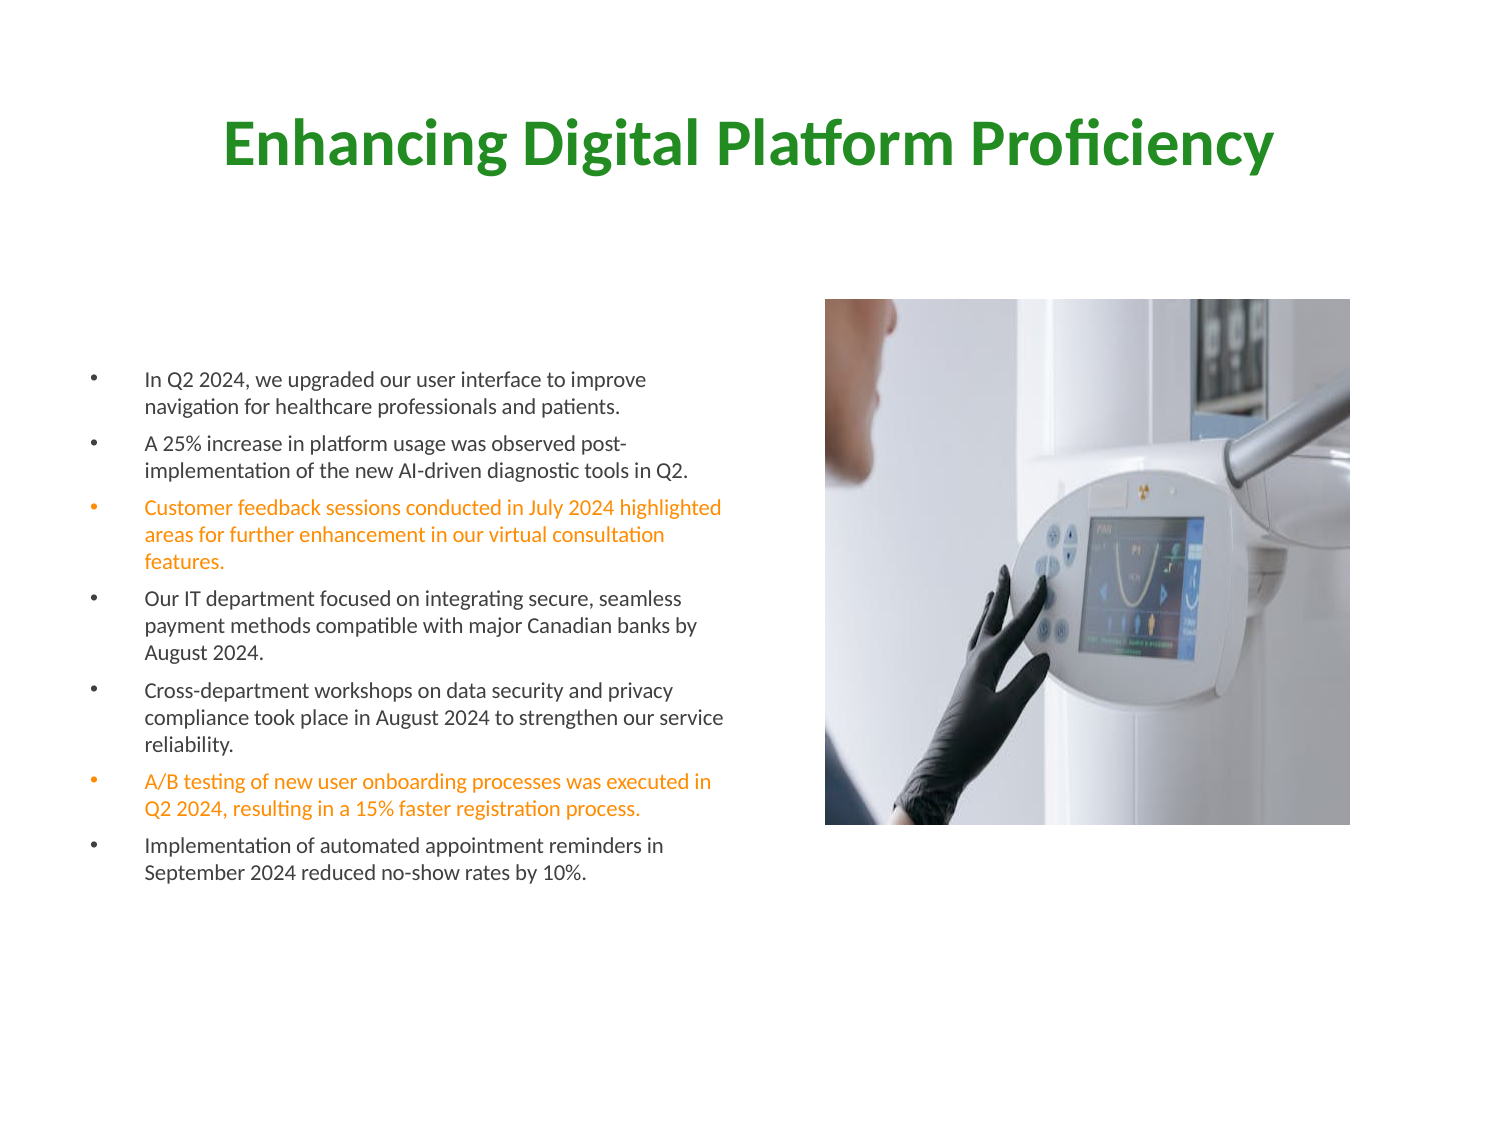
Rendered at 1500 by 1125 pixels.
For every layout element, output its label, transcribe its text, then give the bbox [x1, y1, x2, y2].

title Enhancing Digital Platform Proficiency [75, 45, 1425, 233]
picture [824, 299, 1351, 826]
list In Q2 2024, we upgraded our user interface to improve navigation for healthcare professionals and patients. A 25% increase in platform usage was observed post-implementation of the new AI-driven diagnostic tools in Q2. Customer feedback sessions conducted in July 2024 highlighted areas for further enhancement in our virtual consultation features. Our IT department focused on integrating secure, seamless payment methods compatible with major Canadian banks by August 2024. Cross-department workshops on data security and privacy compliance took place in August 2024 to strengthen our service reliability. A/B testing of new user onboarding processes was executed in Q2 2024, resulting in a 15% faster registration process. Implementation of automated appointment reminders in September 2024 reduced no-show rates by 10%. [75, 298, 750, 899]
